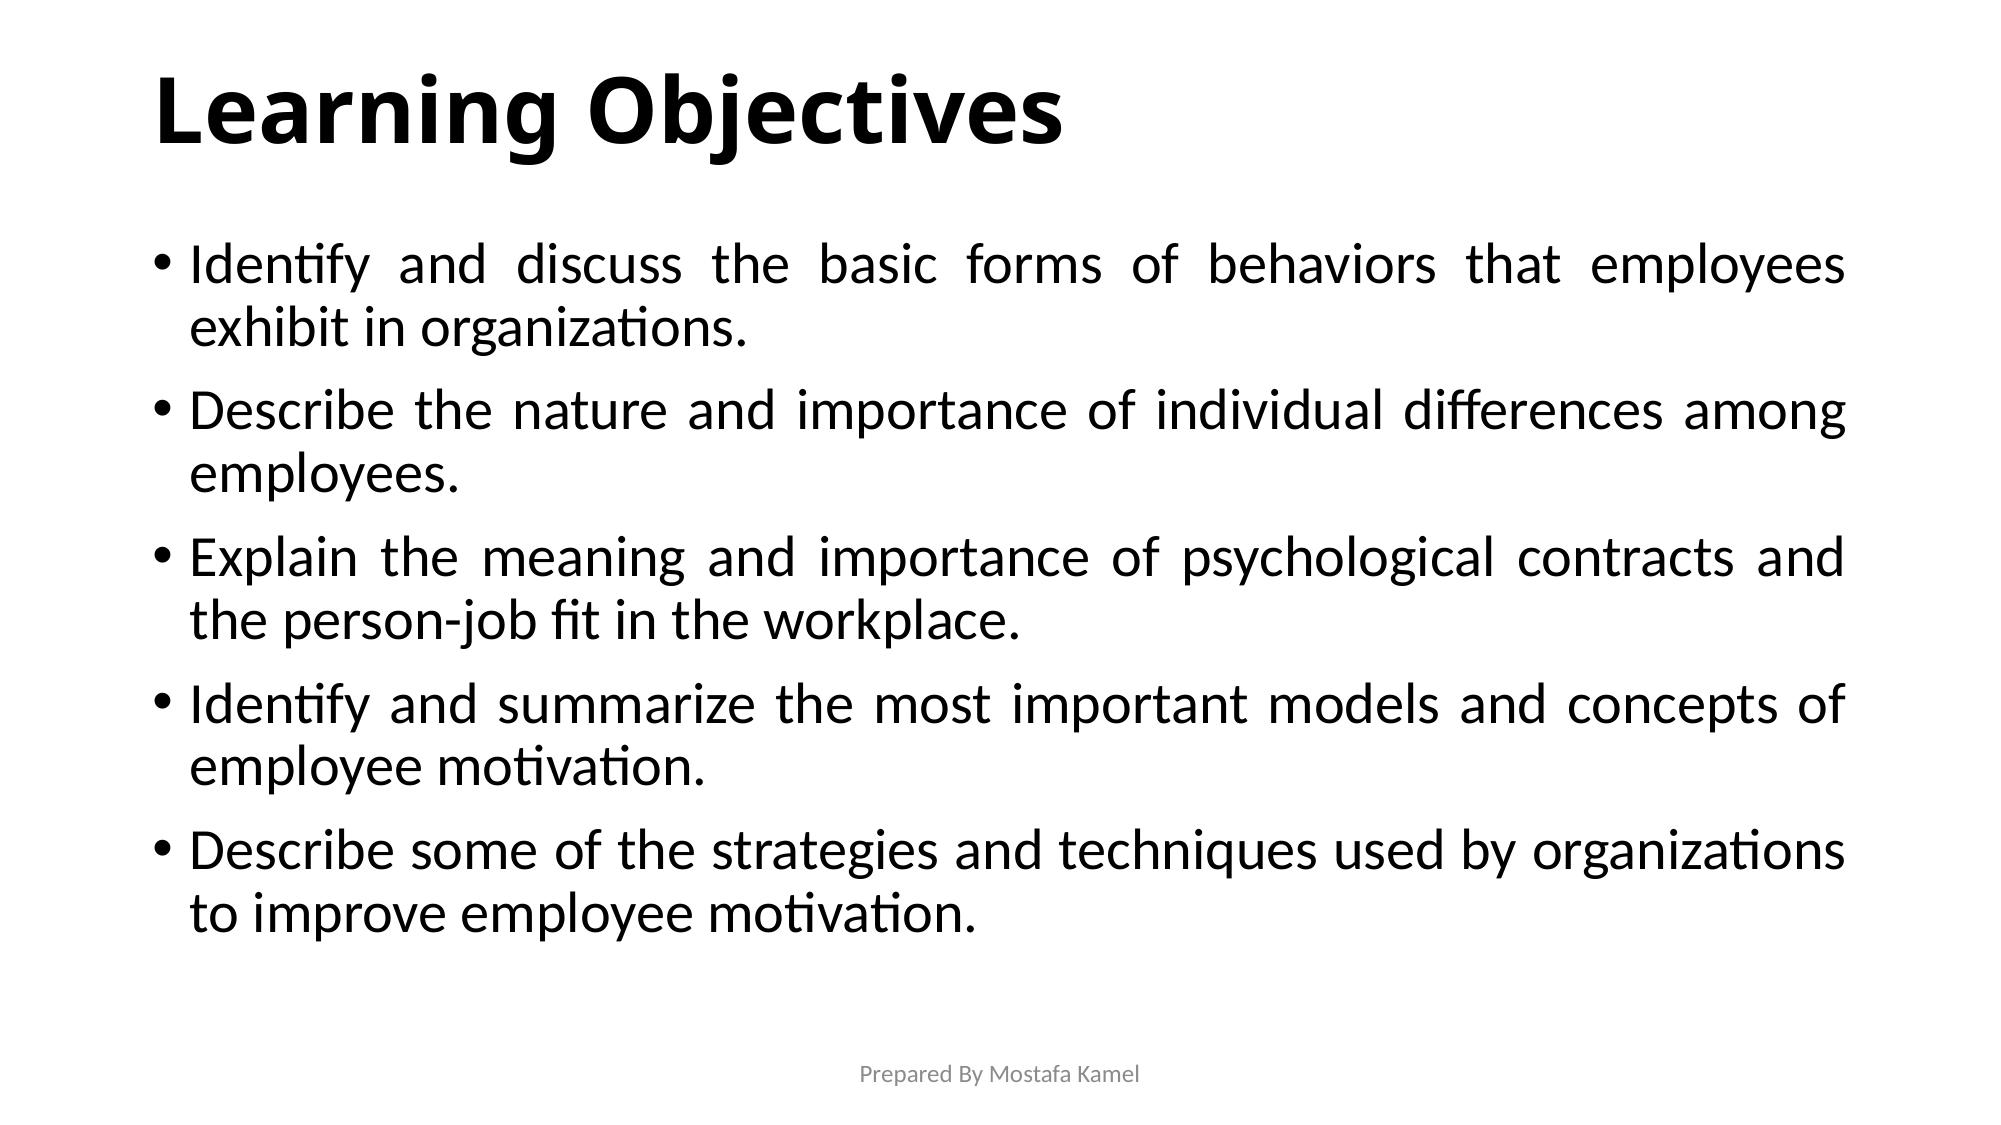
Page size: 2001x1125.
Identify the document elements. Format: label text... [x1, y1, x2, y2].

title Learning Objectives [137, 59, 1863, 225]
footer Prepared By Mostafa Kamel [662, 1042, 1338, 1103]
list Identify and discuss the basic forms of behaviors that employees exhibit in organizations. Describe the nature and importance of individual differences among employees. Explain the meaning and importance of psychological contracts and the person-job fit in the workplace. Identify and summarize the most important models and concepts of employee motivation. Describe some of the strategies and techniques used by organizations to improve employee motivation. [137, 225, 1863, 1014]
